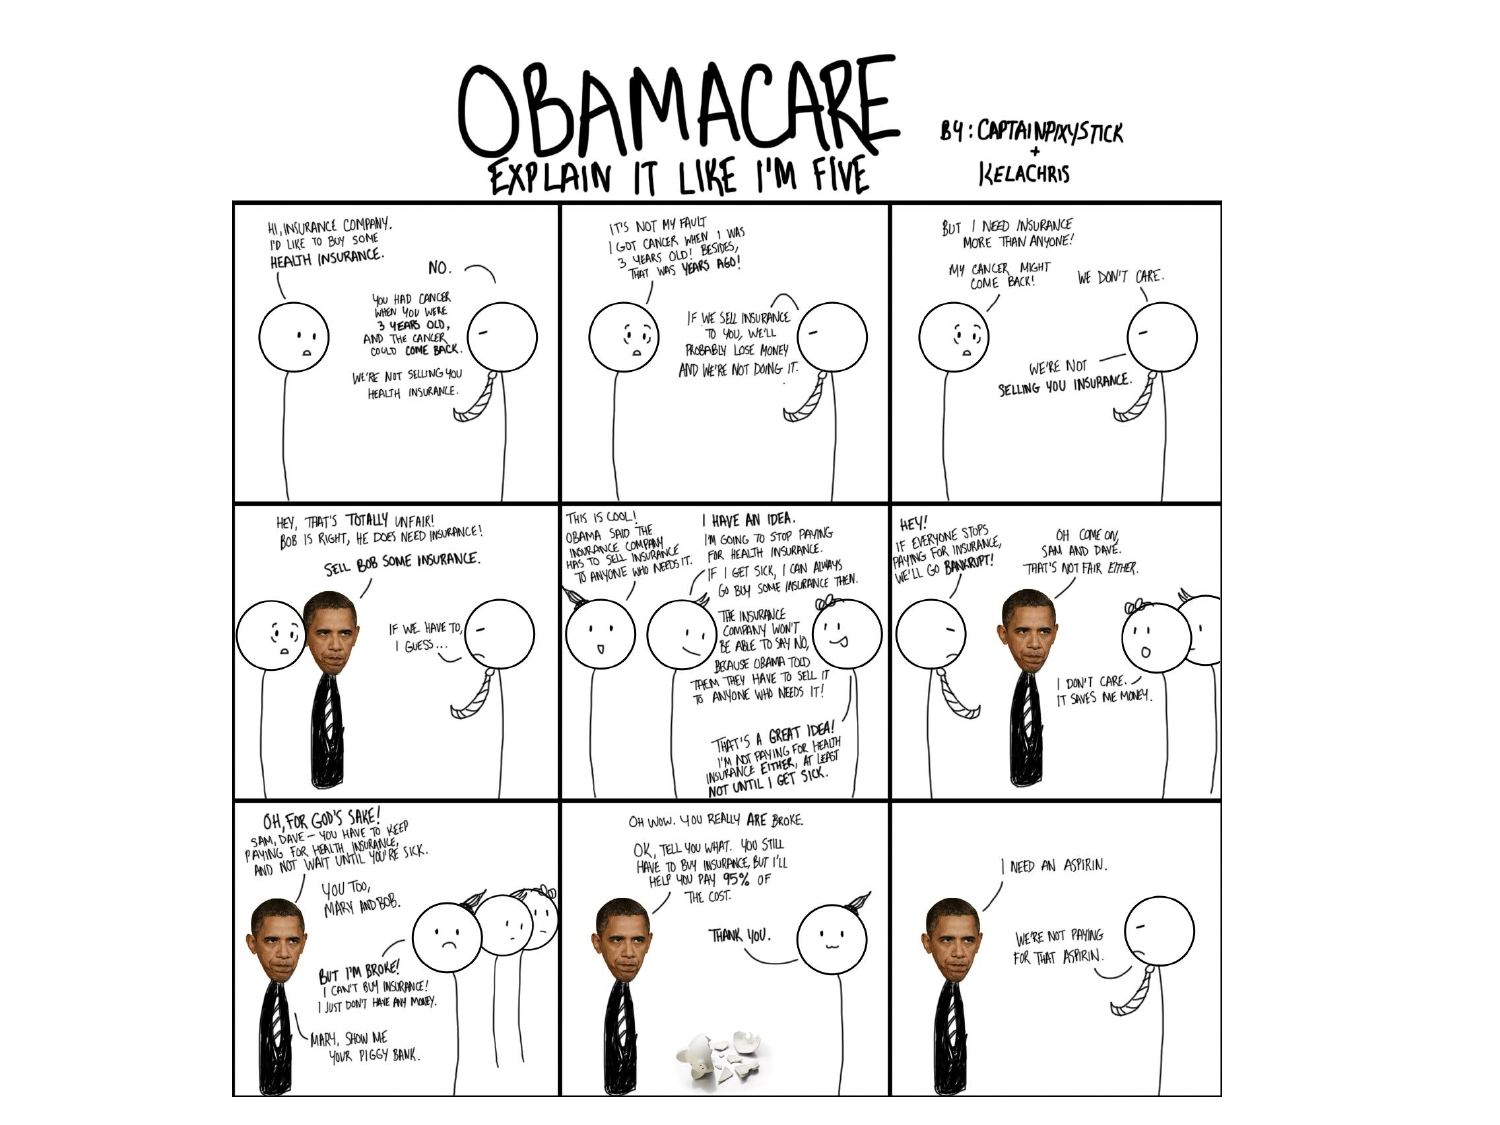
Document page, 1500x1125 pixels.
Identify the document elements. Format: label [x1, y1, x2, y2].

picture [232, 41, 1223, 1098]
